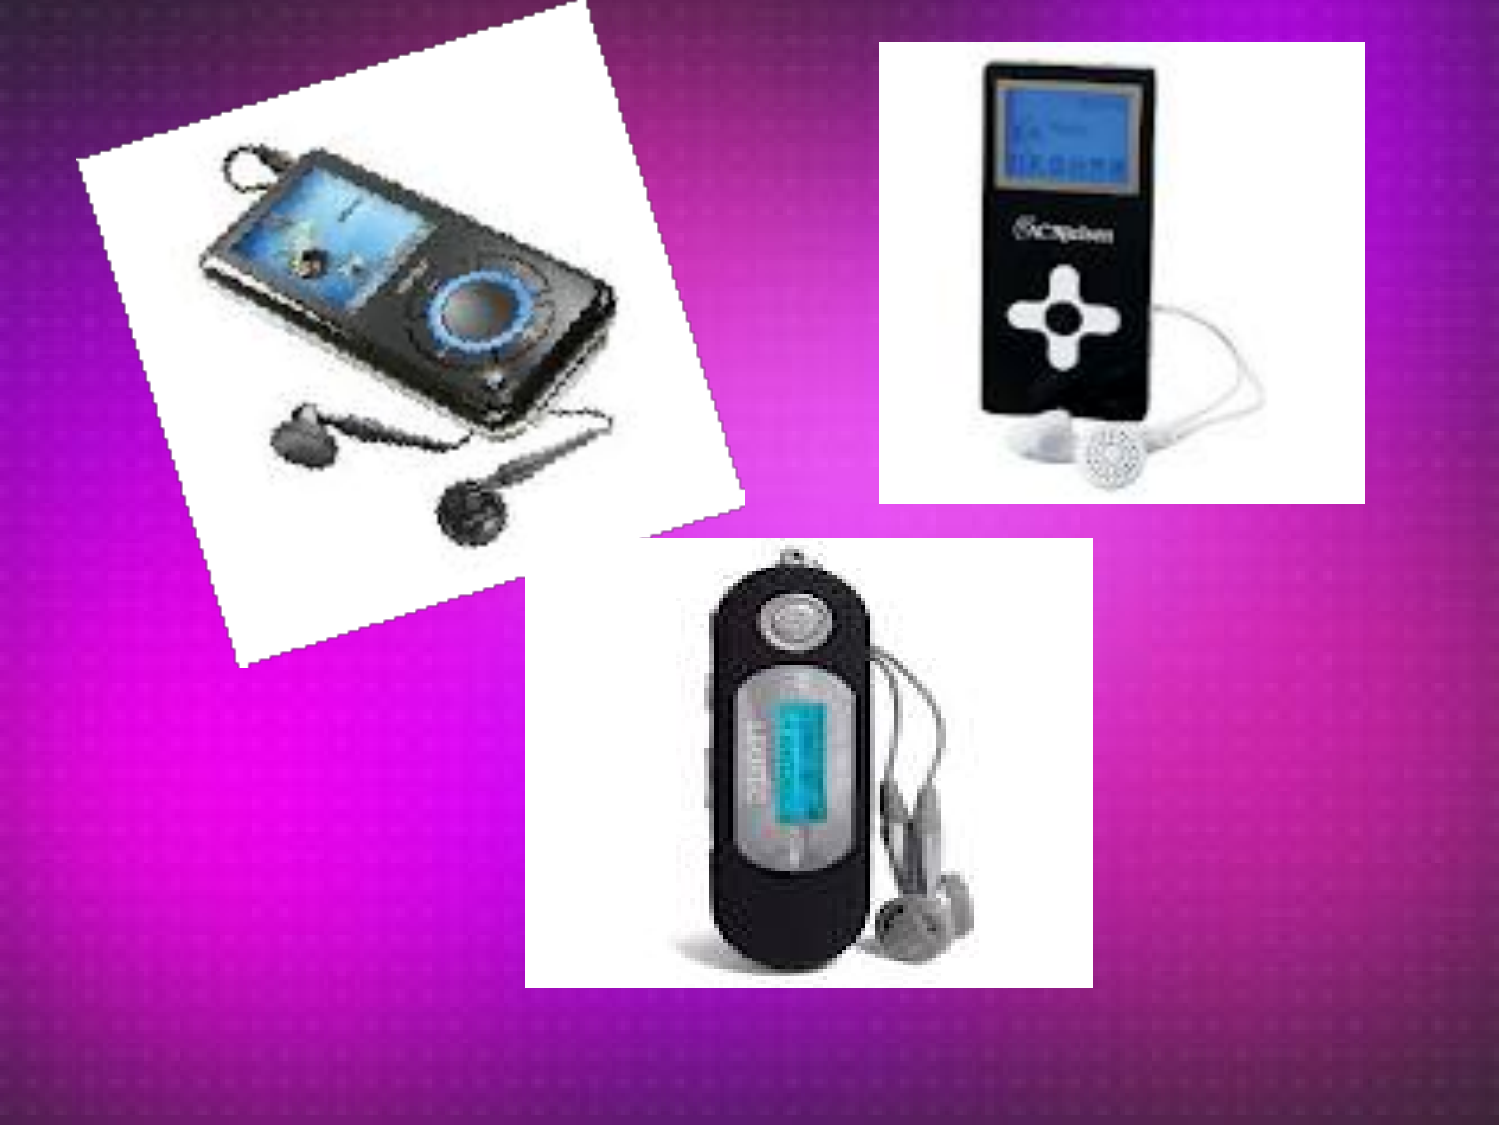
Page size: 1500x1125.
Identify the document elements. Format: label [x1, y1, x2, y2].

list [525, 538, 1093, 988]
picture [0, 0, 1499, 1125]
